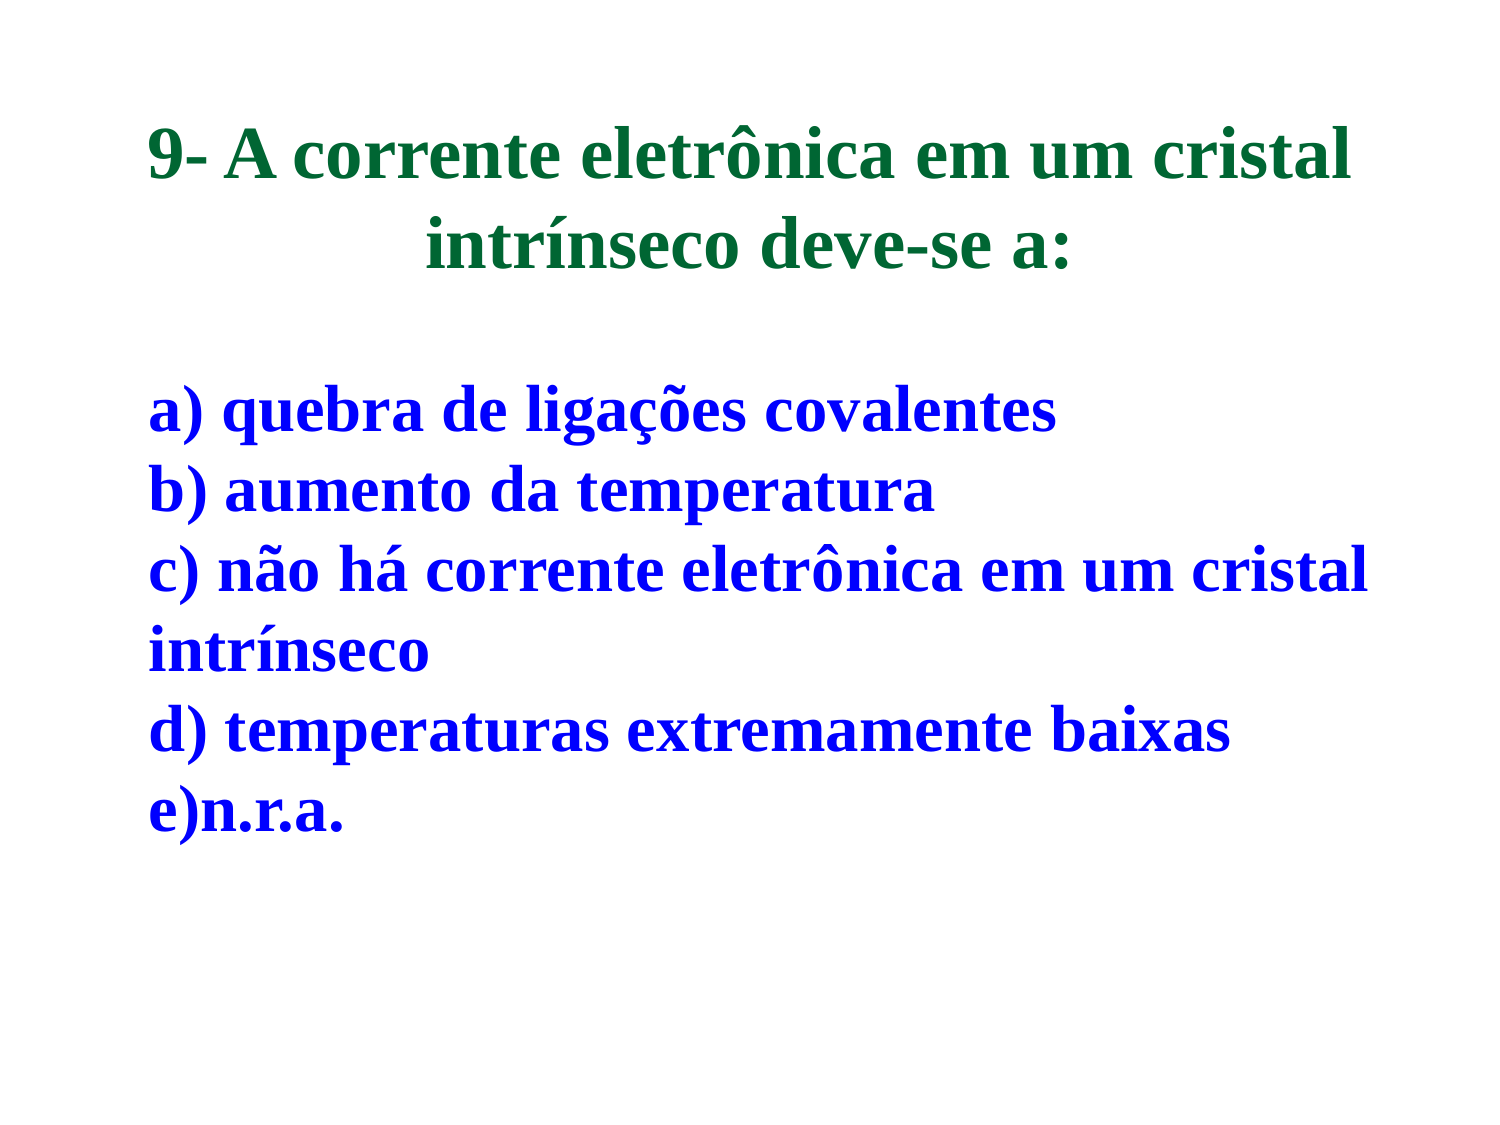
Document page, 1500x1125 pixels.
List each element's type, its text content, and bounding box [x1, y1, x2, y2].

text_box a) quebra de ligações covalentes b) aumento da temperatura c) não há corrente eletrônica em um cristal intrínseco d) temperaturas extremamente baixas e)n.r.a. [133, 357, 1387, 853]
title 9- A corrente eletrônica em um cristal intrínseco deve-se a: [112, 99, 1388, 288]
